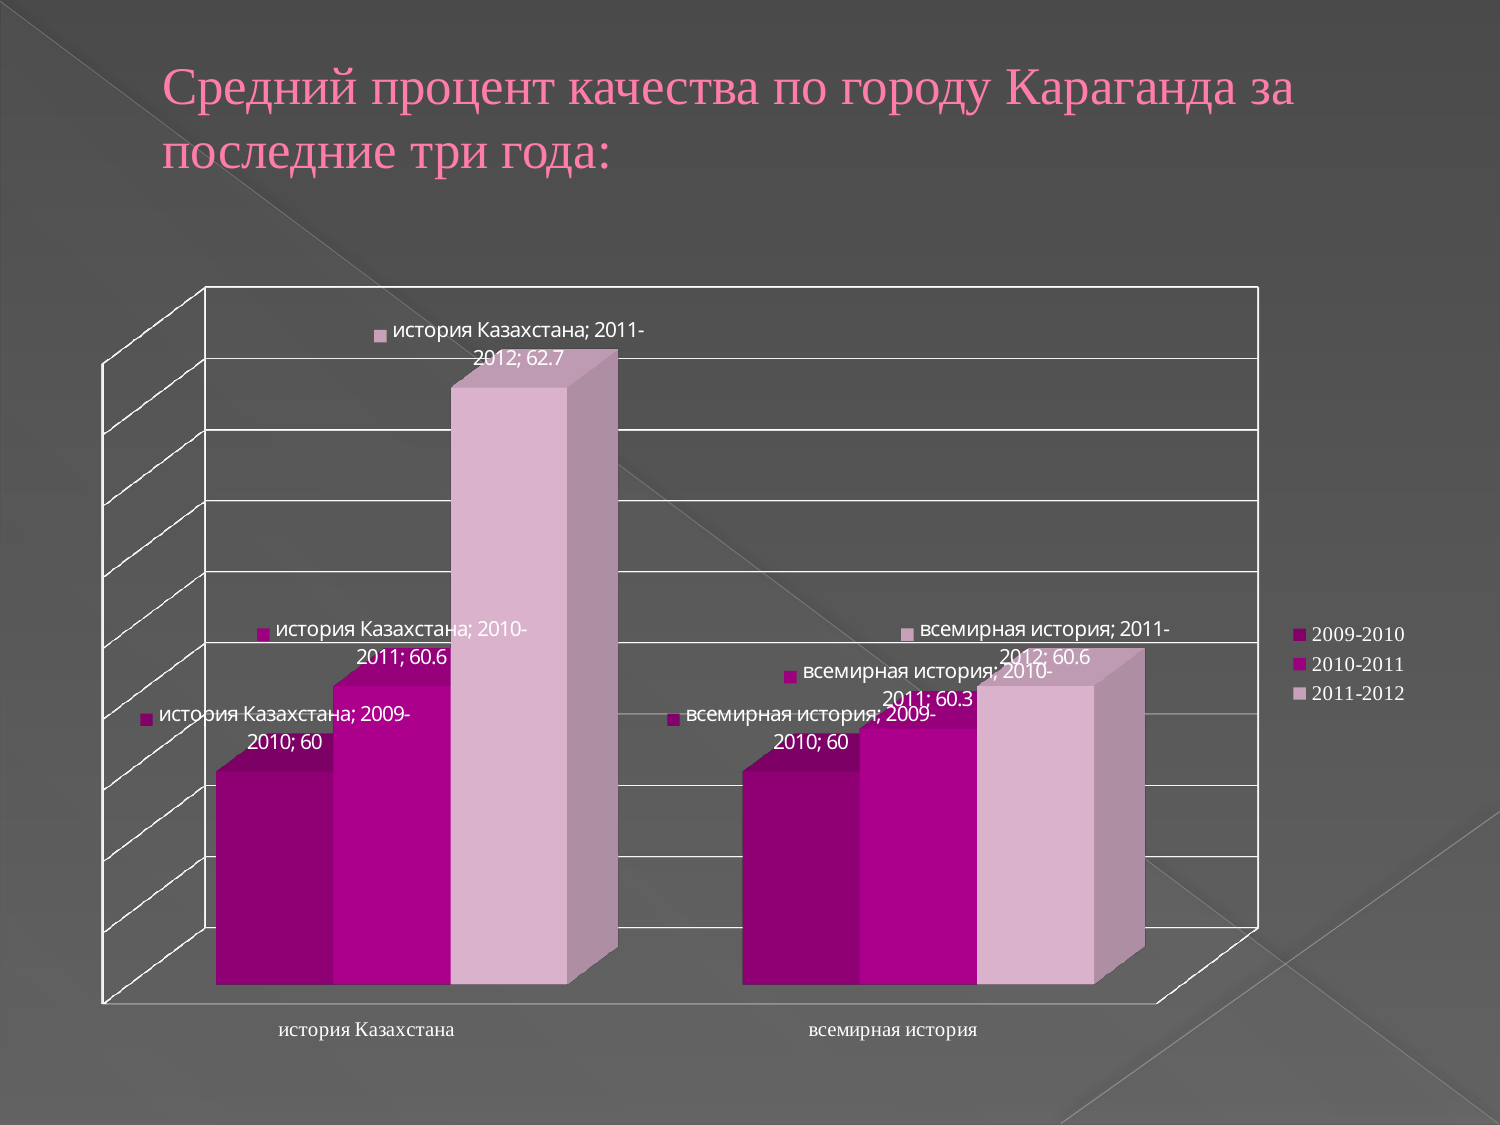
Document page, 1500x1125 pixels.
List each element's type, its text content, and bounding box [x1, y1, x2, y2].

chart [74, 269, 1426, 1060]
title Средний процент качества по городу Караганда за последние три года: [75, 43, 1425, 259]
